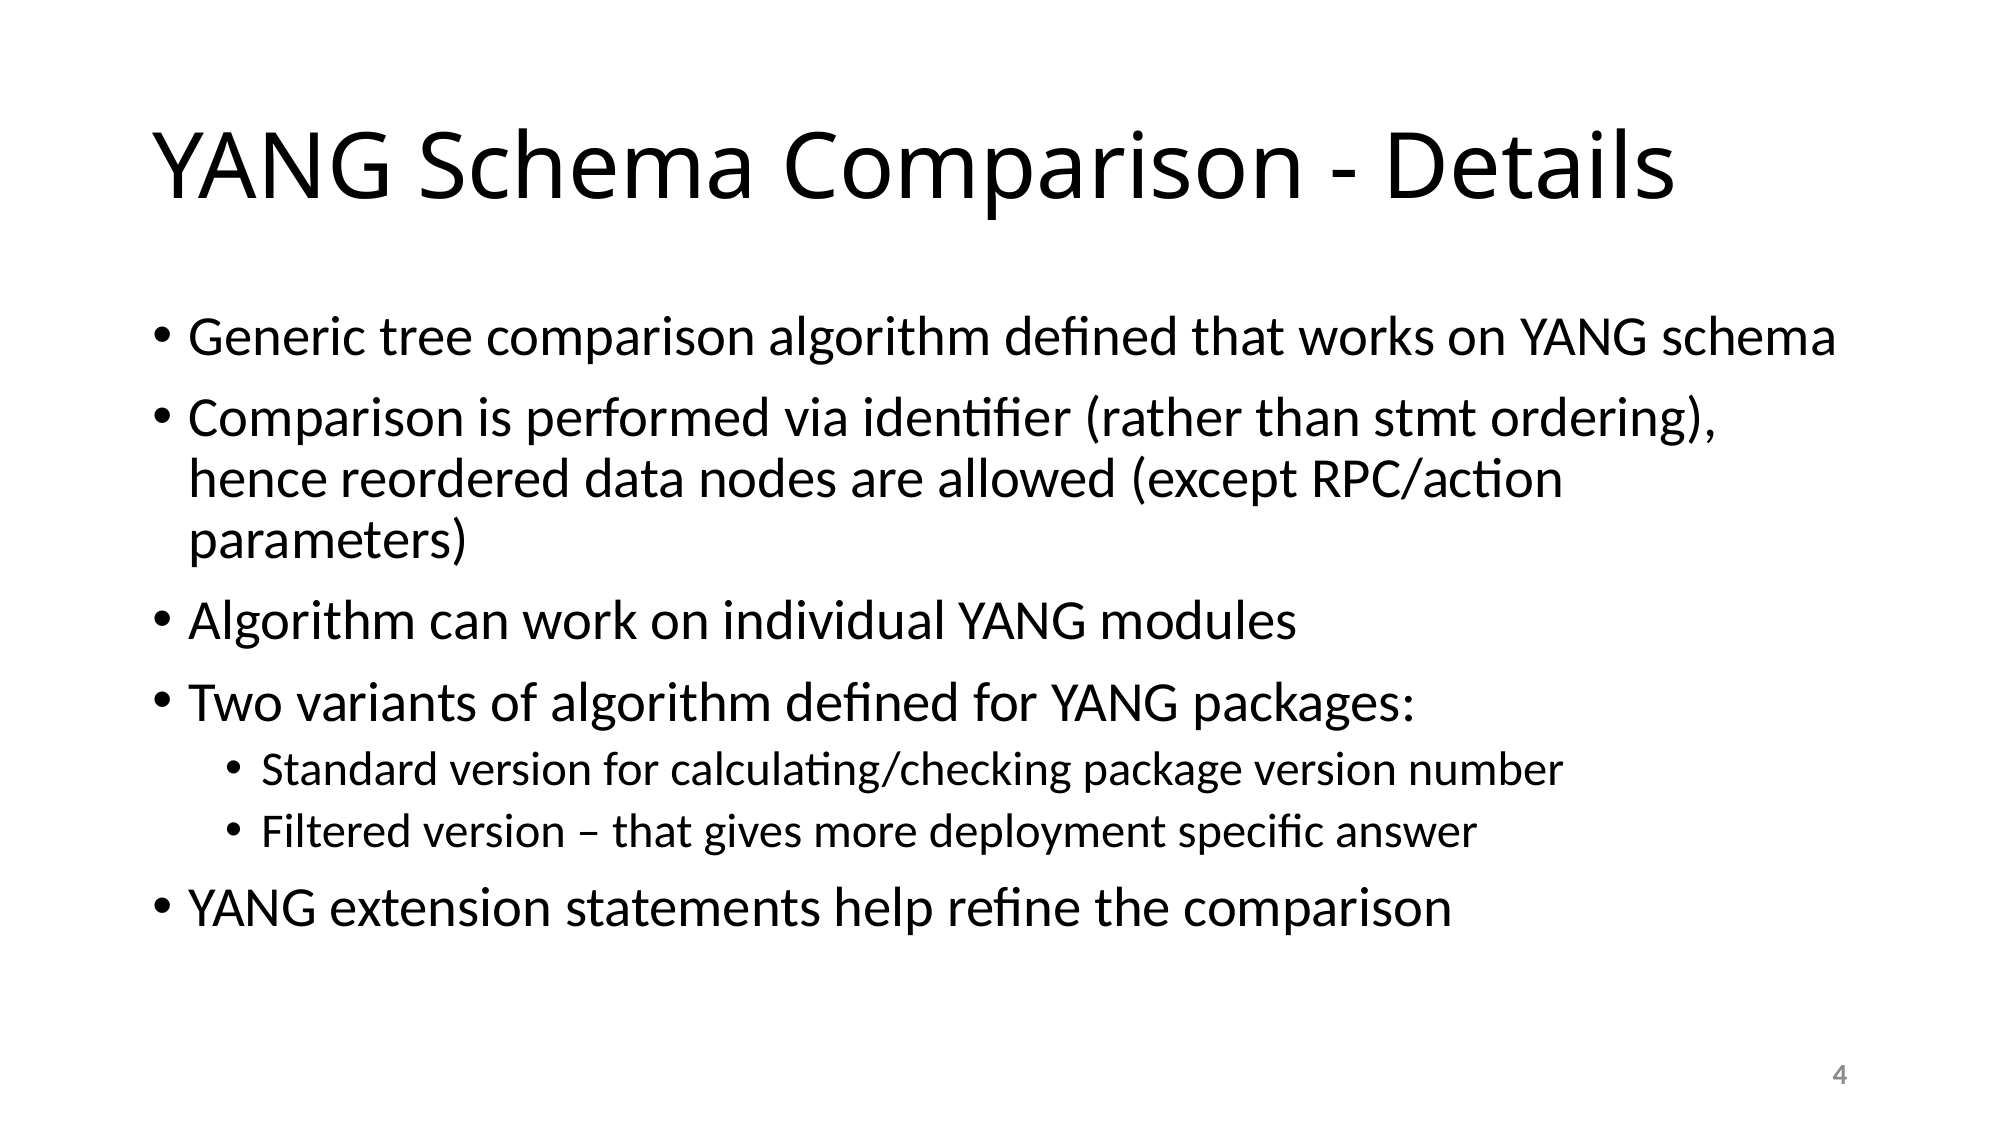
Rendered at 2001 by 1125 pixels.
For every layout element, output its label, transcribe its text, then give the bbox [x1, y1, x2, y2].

slide_number 4 [1412, 1042, 1863, 1103]
list Generic tree comparison algorithm defined that works on YANG schema Comparison is performed via identifier (rather than stmt ordering), hence reordered data nodes are allowed (except RPC/action parameters) Algorithm can work on individual YANG modules Two variants of algorithm defined for YANG packages: Standard version for calculating/checking package version number Filtered version – that gives more deployment specific answer YANG extension statements help refine the comparison [137, 299, 1863, 1014]
title YANG Schema Comparison - Details [137, 59, 1863, 278]
